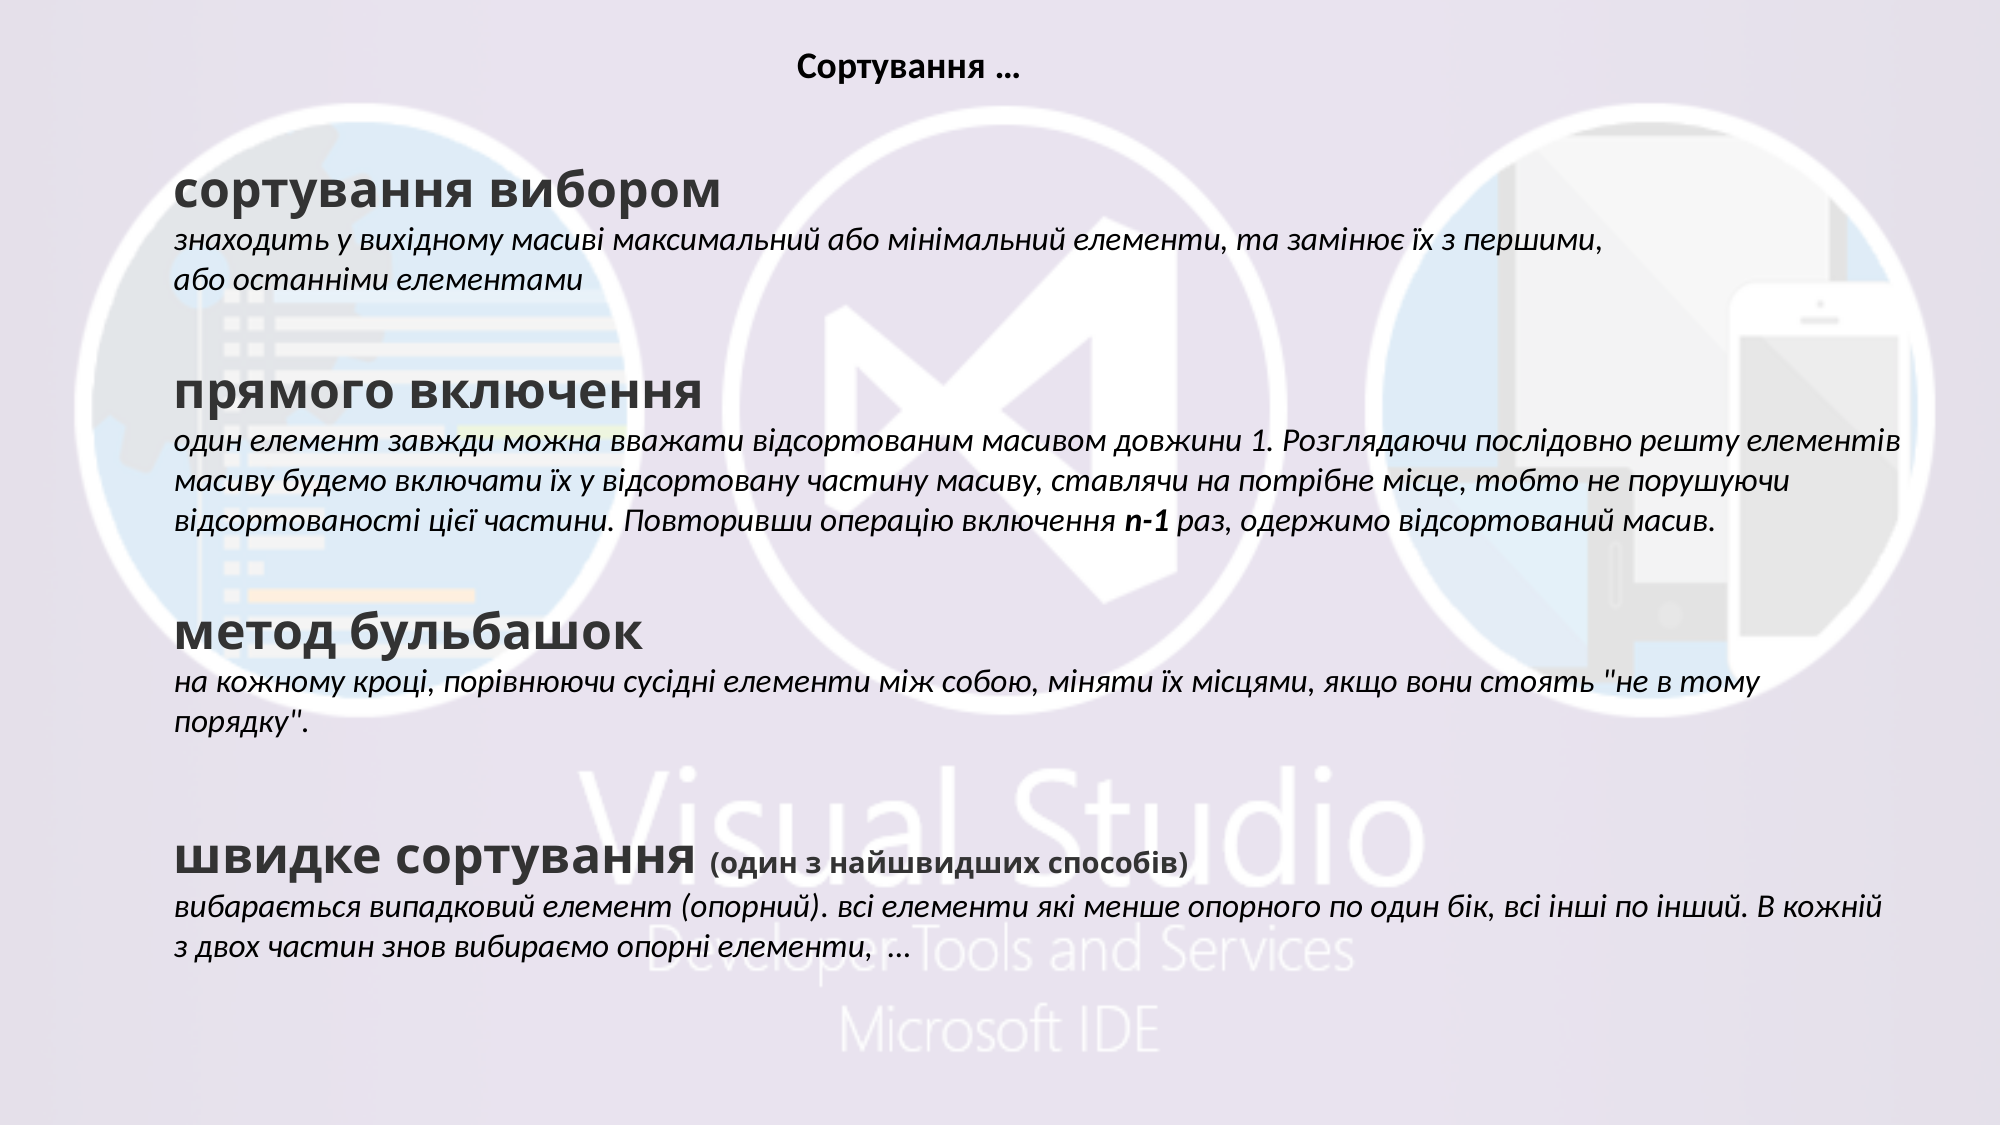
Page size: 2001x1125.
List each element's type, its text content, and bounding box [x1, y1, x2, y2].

text_box метод бульбашок на кожному кроці, порівнюючи сусідні елементи між собою, міняти їх місцями, якщо вони стоять "не в тому порядку". [158, 592, 1920, 747]
text_box сортування вибором знаходить у вихідному масиві максимальний або мінімальний елементи, та замінює їх з першими, або останніми елементами [158, 149, 1656, 305]
text_box швидке сортування (один з найшвидших способів) вибарається випадковий елемент (опорний). всі елементи які менше опорного по один бік, всі інші по інший. В кожній з двох частин знов вибираємо опорні елементи, … [158, 816, 1920, 971]
text_box прямого включення один елемент завжди можна вважати відсортованим масивом довжини 1. Розглядаючи послідовно решту елементів масиву будемо включати їх у відсортовану частину масиву, ставлячи на потрібне місце, тобто не порушуючи відсортованості цієї частини. Повторивши операцію включення n-1 раз, одержимо відсортований масив. [158, 350, 1959, 546]
text_box Сортування … [782, 33, 1037, 94]
